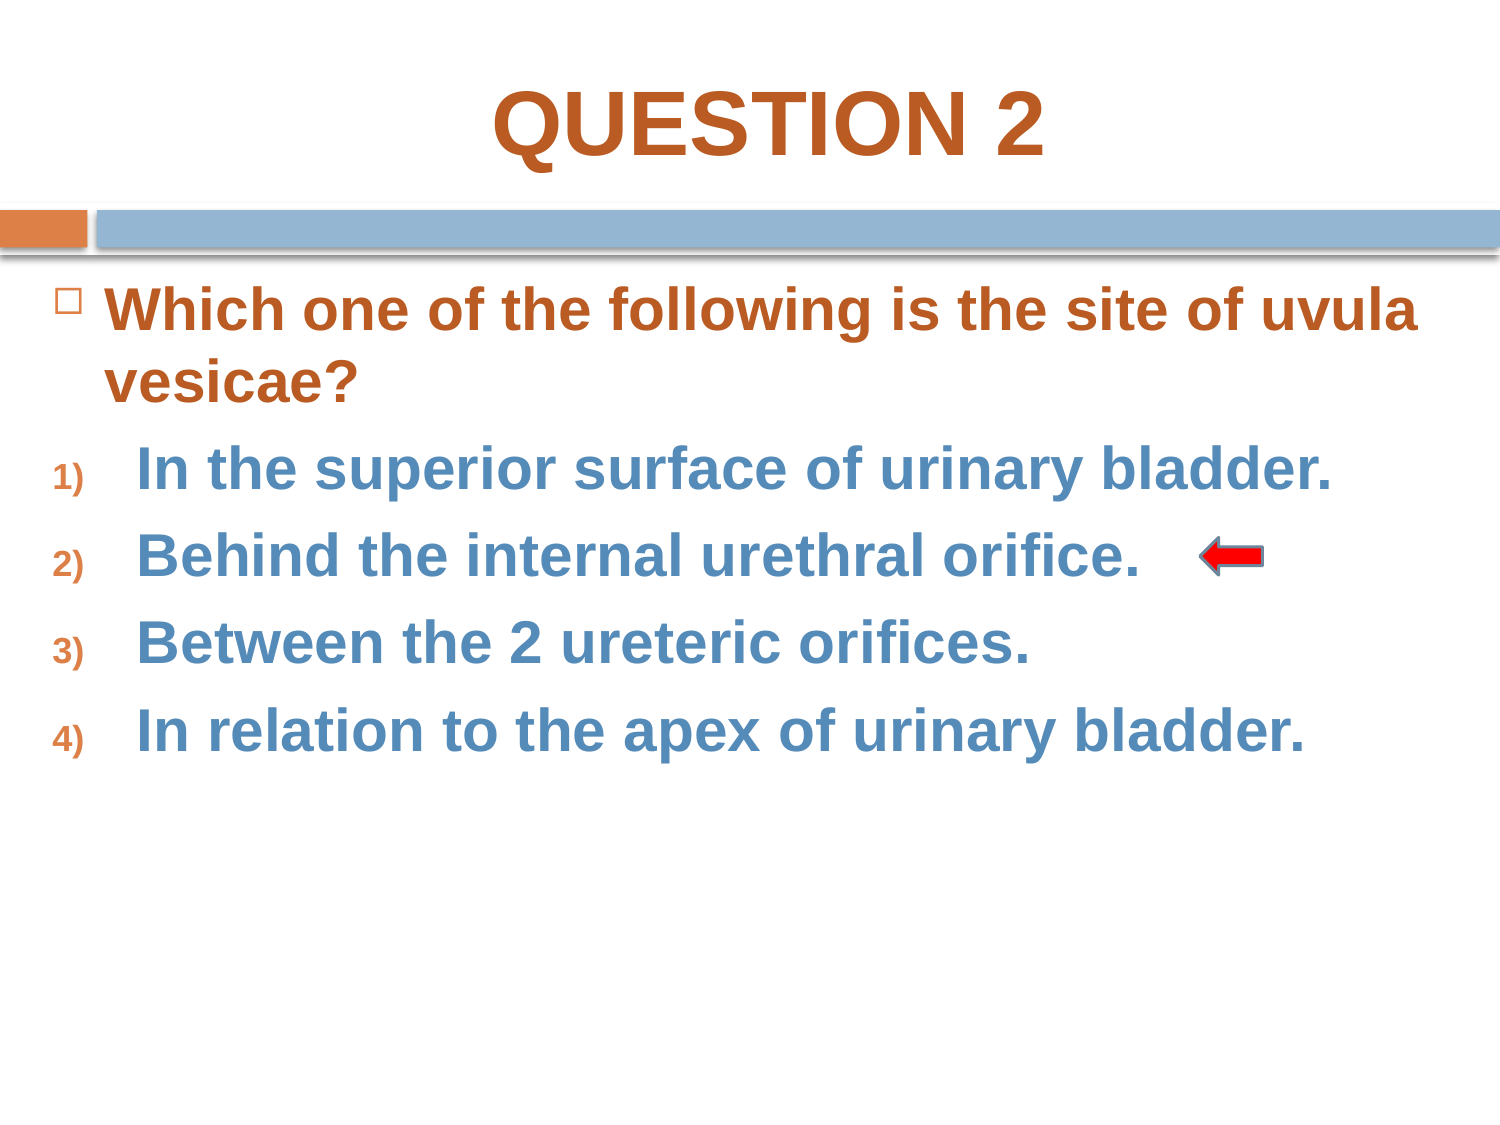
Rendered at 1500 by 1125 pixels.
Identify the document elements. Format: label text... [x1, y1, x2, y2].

text_box [1198, 536, 1264, 577]
list Which one of the following is the site of uvula vesicae? In the superior surface of urinary bladder. Behind the internal urethral orifice. Between the 2 ureteric orifices. In relation to the apex of urinary bladder. [37, 262, 1463, 1050]
title QUESTION 2 [100, 37, 1438, 200]
